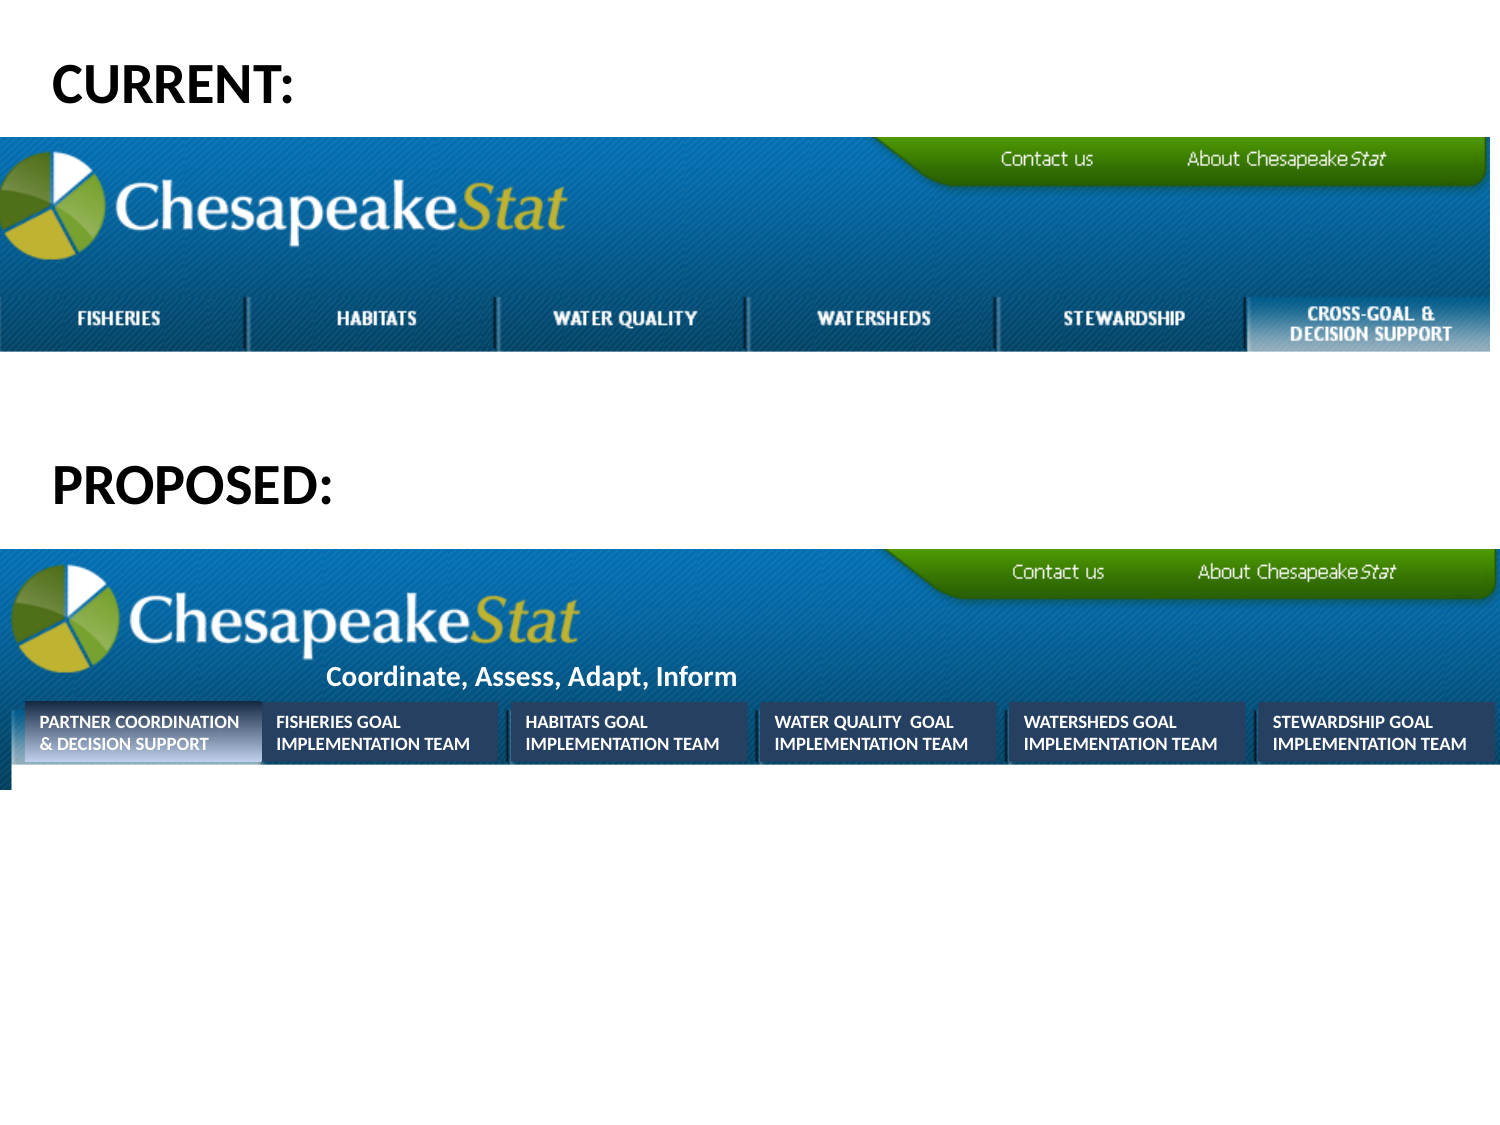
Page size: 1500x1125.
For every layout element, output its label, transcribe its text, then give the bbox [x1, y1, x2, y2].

picture [875, 137, 1487, 187]
text_box PROPOSED: [37, 439, 413, 524]
picture [0, 137, 1491, 378]
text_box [0, 549, 1500, 791]
text_box CURRENT: [37, 37, 413, 123]
